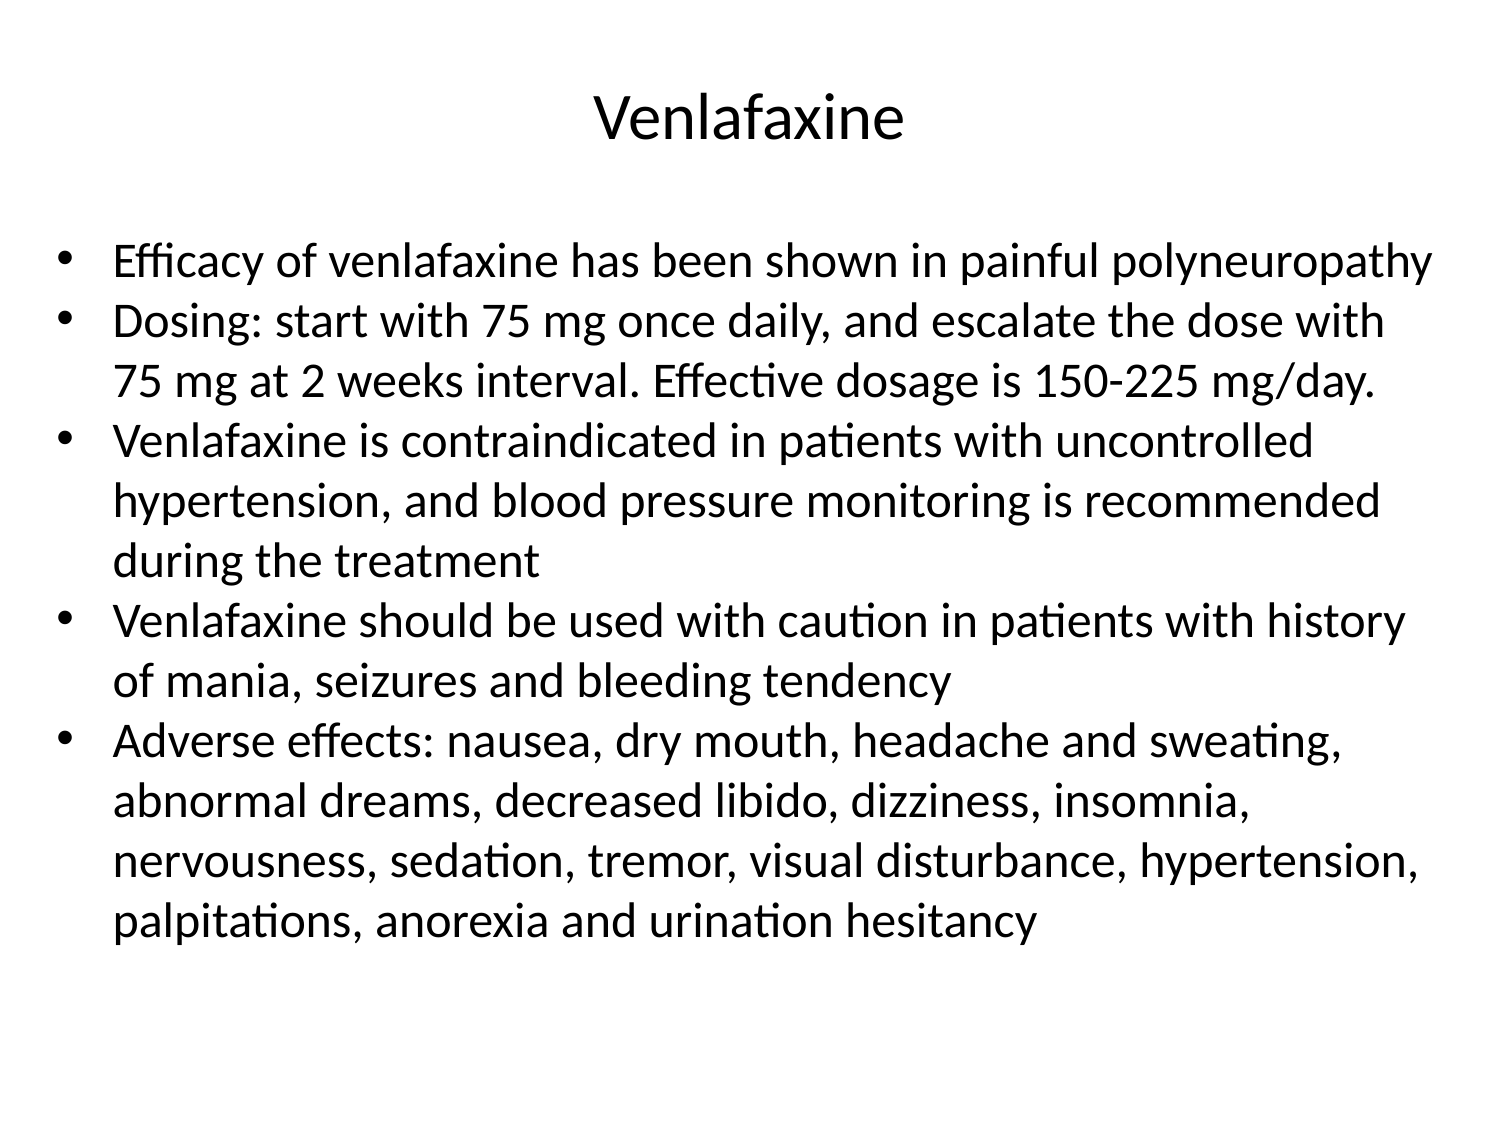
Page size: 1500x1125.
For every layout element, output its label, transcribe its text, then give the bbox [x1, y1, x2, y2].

title Venlafaxine [74, 18, 1426, 207]
list Efficacy of venlafaxine has been shown in painful polyneuropathy Dosing: start with 75 mg once daily, and escalate the dose with 75 mg at 2 weeks interval. Effective dosage is 150-225 mg/day. Venlafaxine is contraindicated in patients with uncontrolled hypertension, and blood pressure monitoring is recommended during the treatment Venlafaxine should be used with caution in patients with history of mania, seizures and bleeding tendency Adverse effects: nausea, dry mouth, headache and sweating, abnormal dreams, decreased libido, dizziness, insomnia, nervousness, sedation, tremor, visual disturbance, hypertension, palpitations, anorexia and urination hesitancy [40, 219, 1460, 963]
